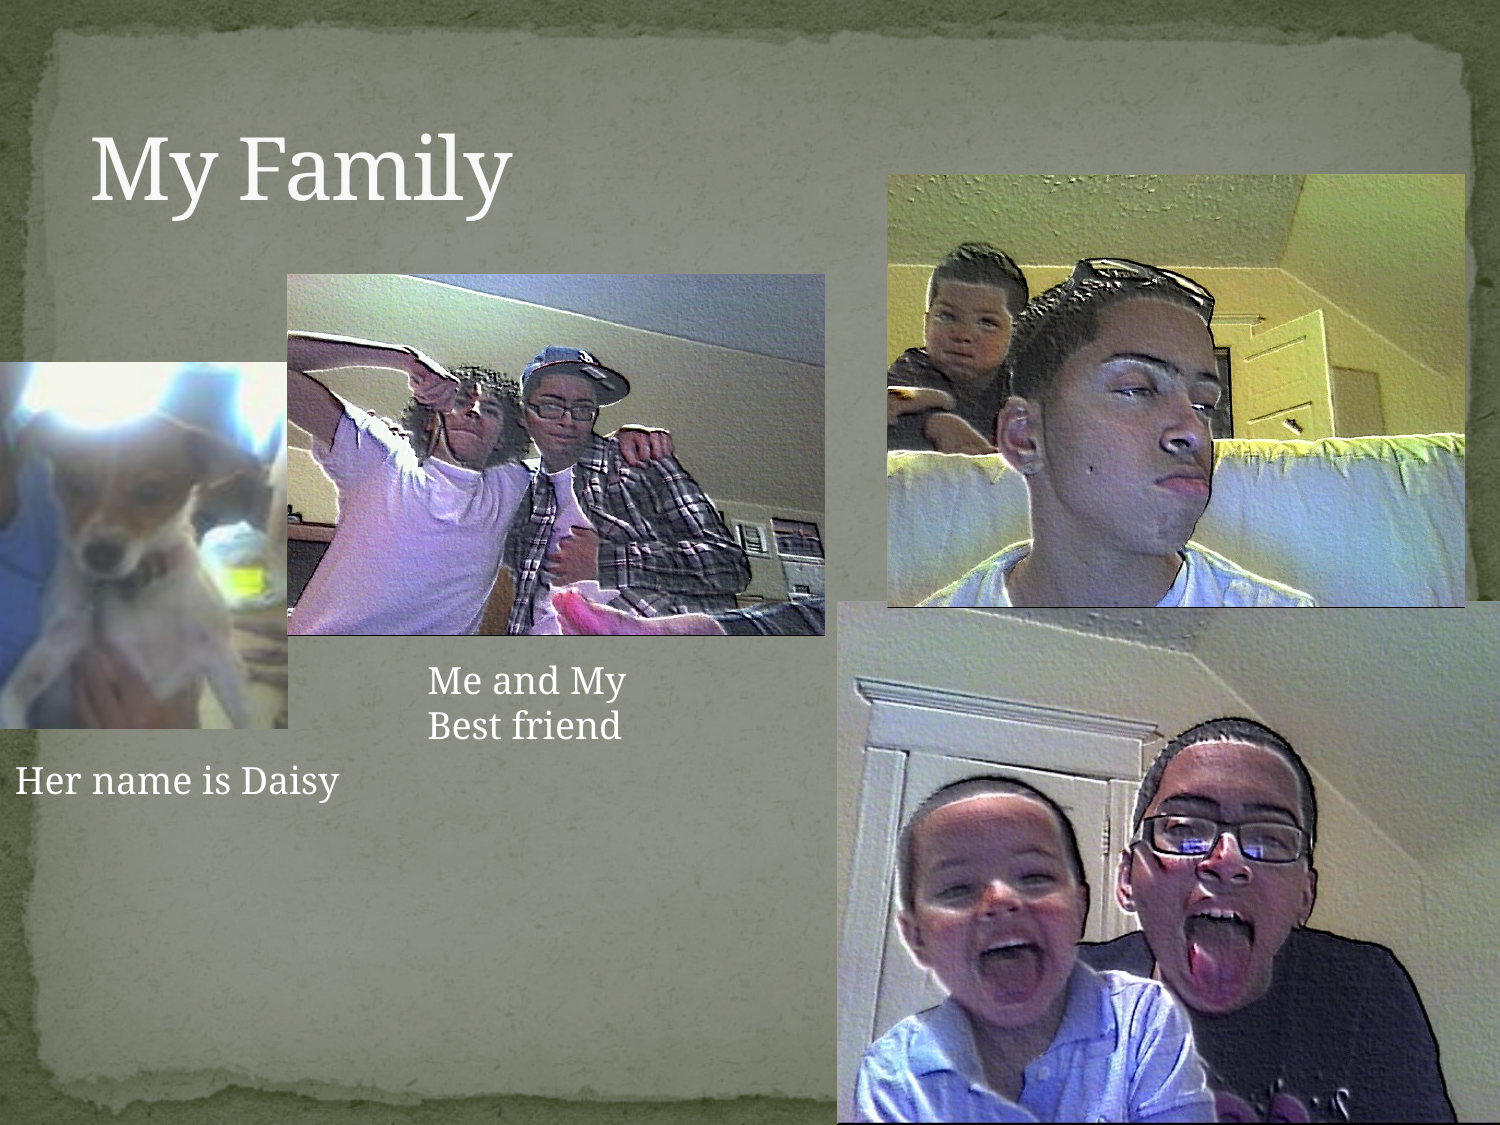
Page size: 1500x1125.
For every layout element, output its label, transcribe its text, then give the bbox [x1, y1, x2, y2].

picture [837, 174, 1500, 1125]
text_box Her name is Daisy [0, 749, 388, 810]
text_box Me and My Best friend [412, 649, 663, 755]
title My Family [74, 24, 1425, 225]
picture [0, 274, 825, 729]
